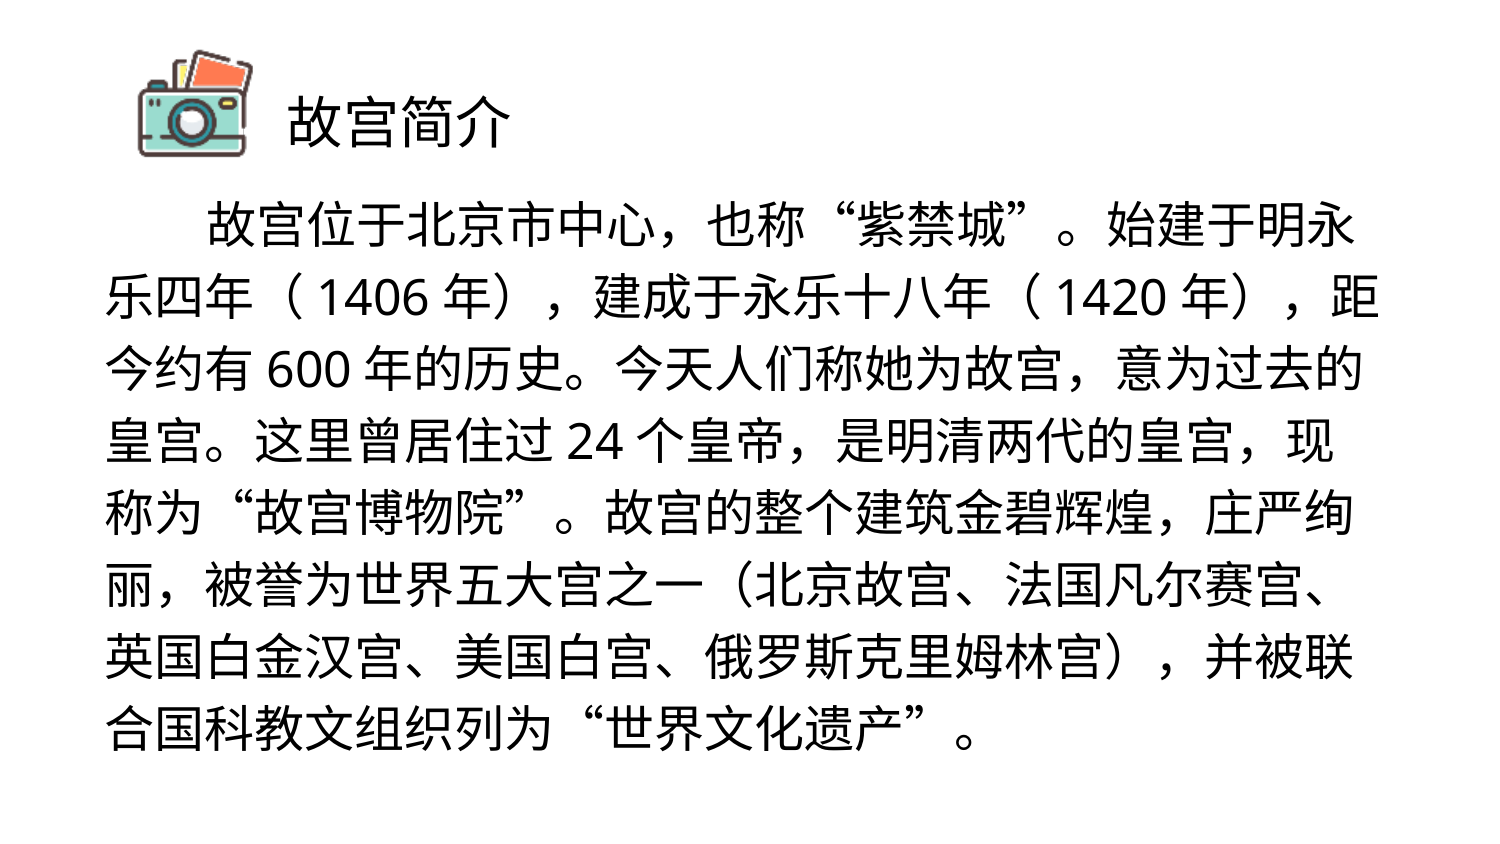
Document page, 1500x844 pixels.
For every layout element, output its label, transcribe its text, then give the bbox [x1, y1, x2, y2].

picture [120, 32, 265, 177]
text_box 故宫简介 [275, 84, 526, 157]
list 故宫位于北京市中心，也称“紫禁城”。始建于明永乐四年（1406年），建成于永乐十八年（1420年），距今约有600年的历史。今天人们称她为故宫，意为过去的皇宫。这里曾居住过24个皇帝，是明清两代的皇宫，现称为“故宫博物院”。故宫的整个建筑金碧辉煌，庄严绚丽，被誉为世界五大宫之一（北京故宫、法国凡尔赛宫、英国白金汉宫、美国白宫、俄罗斯克里姆林宫），并被联合国科教文组织列为“世界文化遗产”。 [92, 175, 1393, 753]
